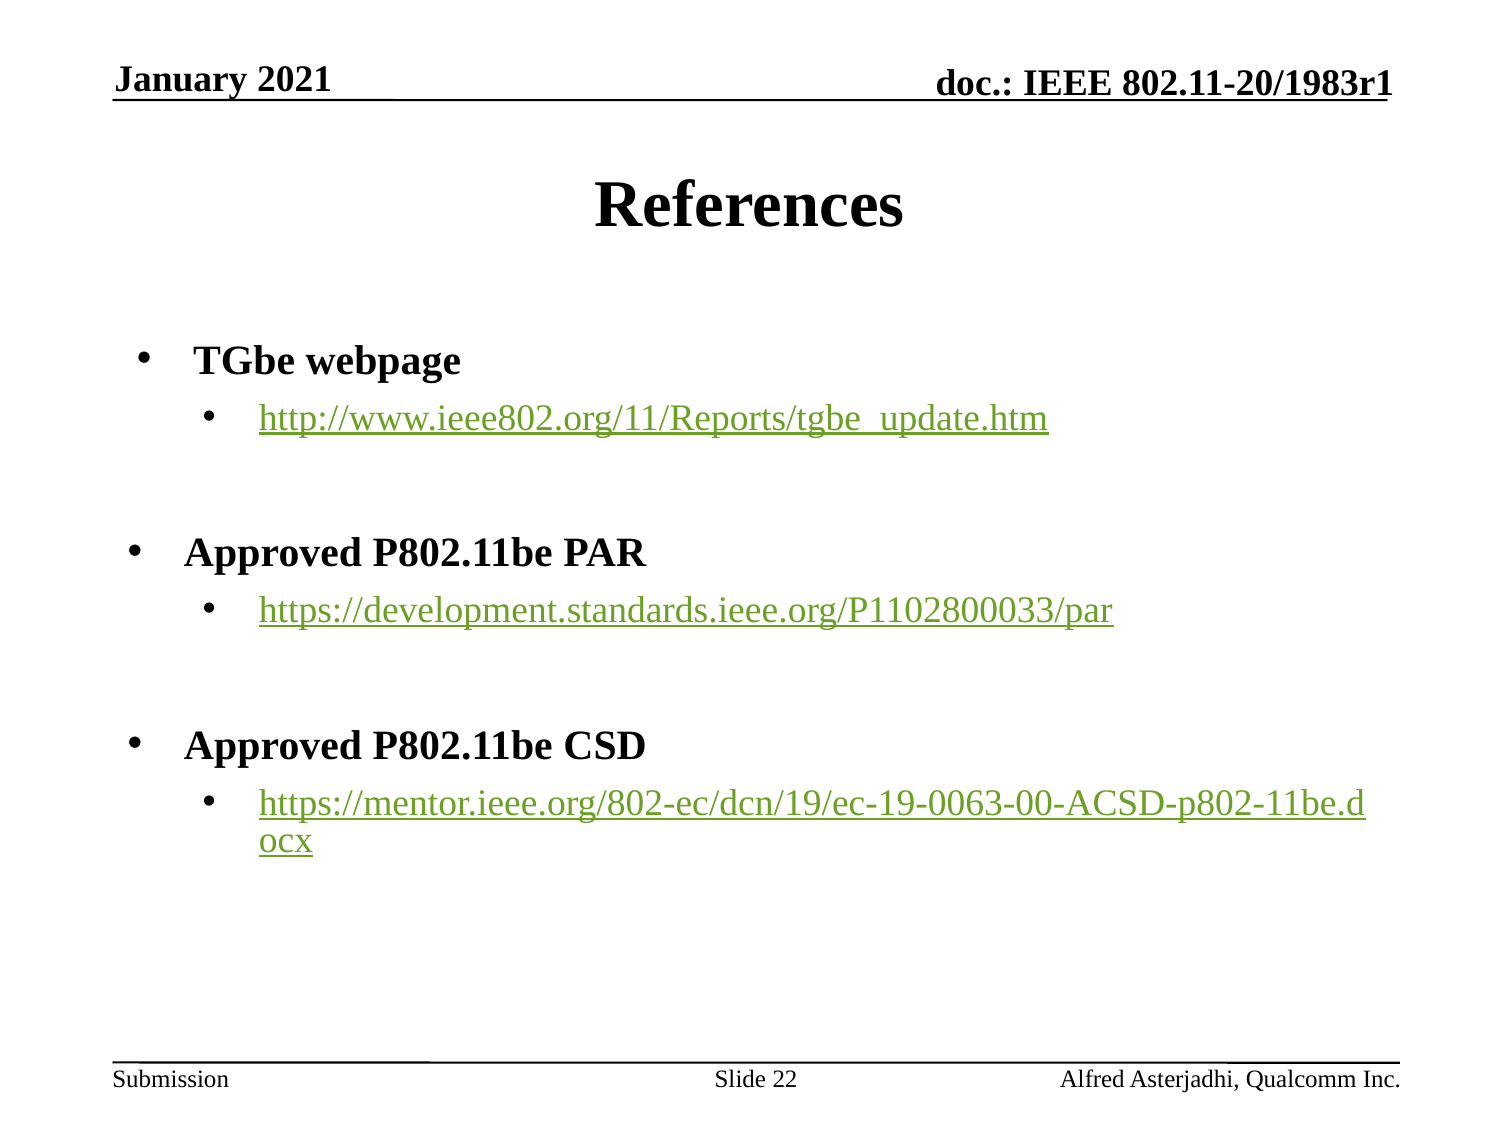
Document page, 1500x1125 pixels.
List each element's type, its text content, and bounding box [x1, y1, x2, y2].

list TGbe webpage http://www.ieee802.org/11/Reports/tgbe_update.htm Approved P802.11be PAR https://development.standards.ieee.org/P1102800033/par Approved P802.11be CSD https://mentor.ieee.org/802-ec/dcn/19/ec-19-0063-00-ACSD-p802-11be.docx [112, 324, 1388, 1000]
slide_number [114, 54, 493, 100]
footer Alfred Asterjadhi, Qualcomm Inc. [878, 1061, 1402, 1093]
title References [112, 112, 1388, 288]
slide_number Slide 22 [712, 1061, 800, 1123]
